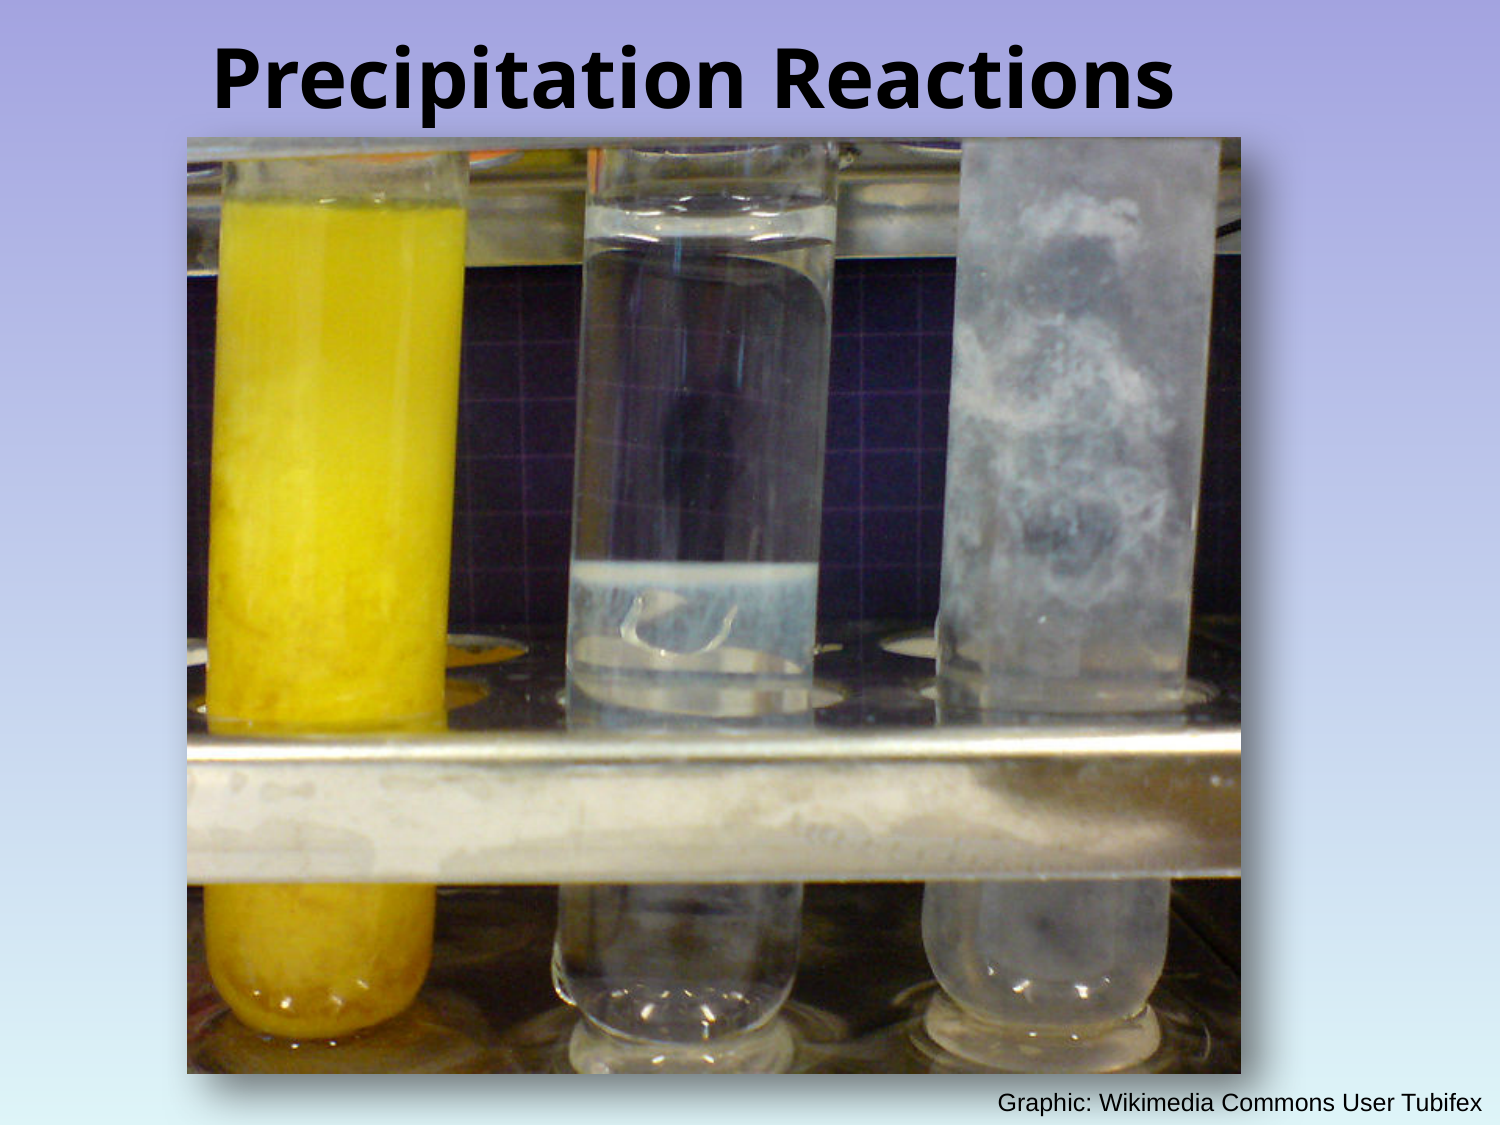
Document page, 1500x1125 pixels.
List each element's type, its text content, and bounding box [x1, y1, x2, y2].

picture [187, 137, 1241, 1074]
title Precipitation Reactions [162, 0, 1226, 151]
text_box Graphic: Wikimedia Commons User Tubifex [982, 1079, 1499, 1125]
